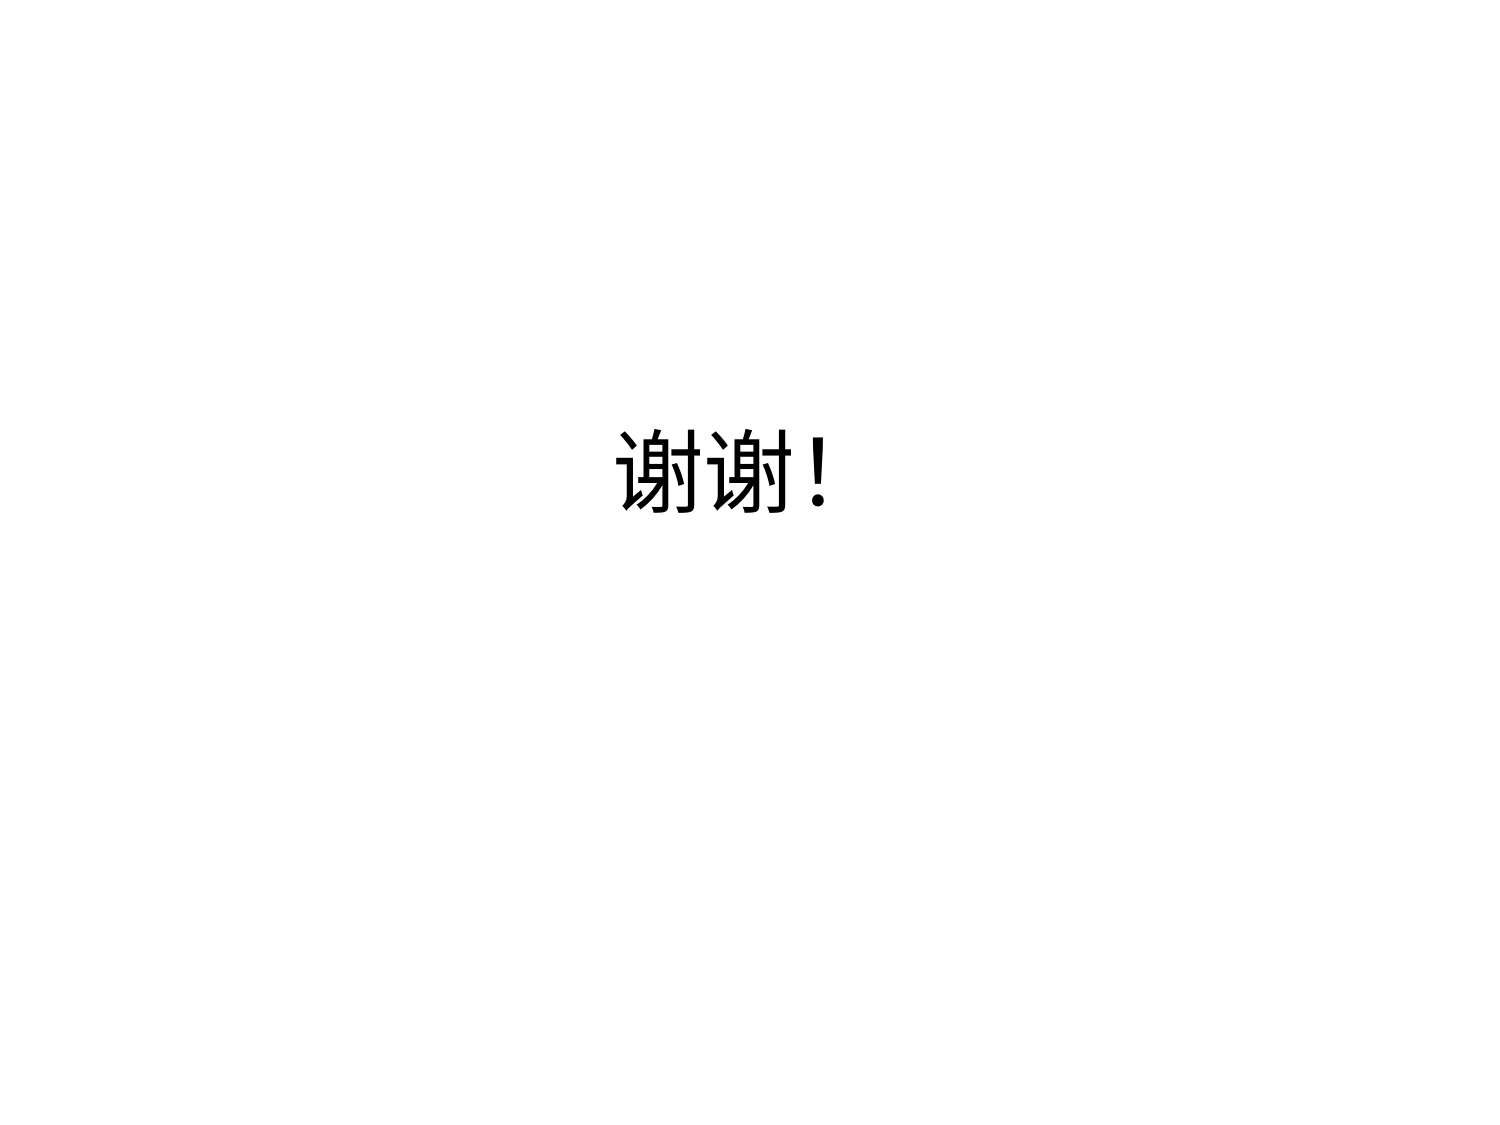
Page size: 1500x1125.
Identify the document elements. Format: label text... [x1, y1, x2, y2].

title 谢谢！ [112, 349, 1388, 591]
